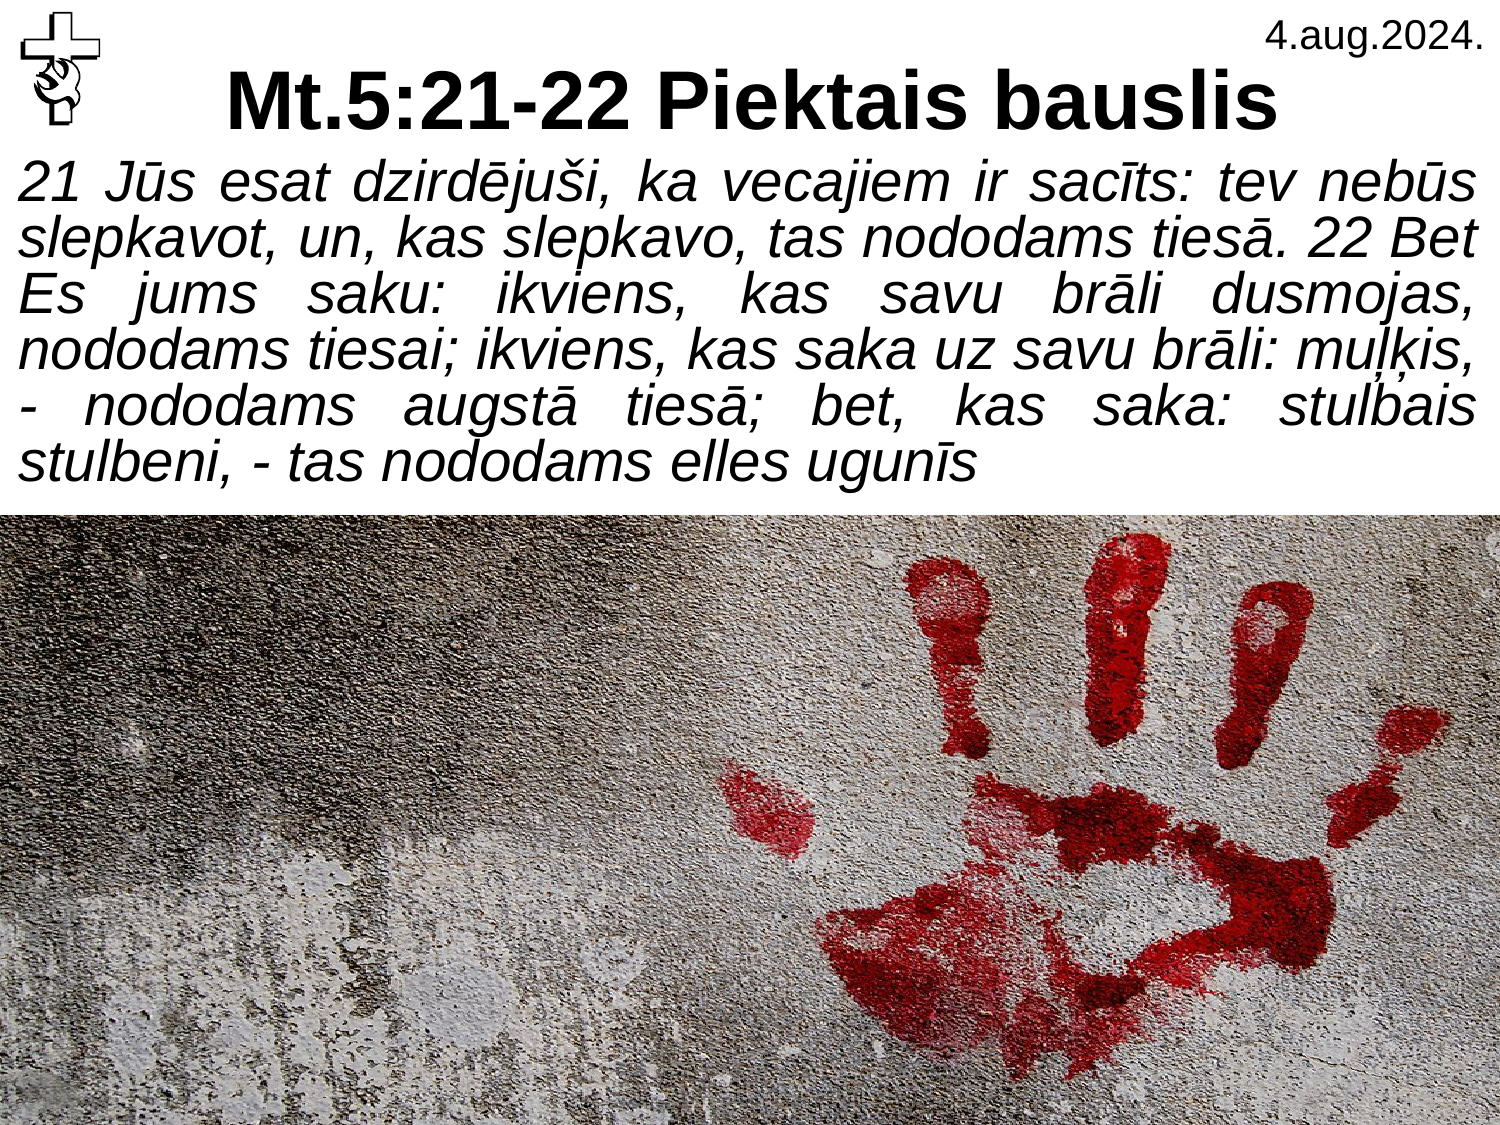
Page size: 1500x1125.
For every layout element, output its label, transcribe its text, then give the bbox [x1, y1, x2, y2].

title Mt.5:21-22 Piektais bauslis [17, 8, 1489, 149]
text_box 4.aug.2024. [1198, 0, 1500, 65]
picture [0, 514, 1500, 1125]
picture [20, 11, 101, 126]
text_box 21 Jūs esat dzirdējuši, ka vecajiem ir sacīts: tev nebūs slepkavot, un, kas slepkavo, tas nododams tiesā. 22 Bet Es jums saku: ikviens, kas savu brāli dusmojas, nododams tiesai; ikviens, kas saka uz savu brāli: muļķis, - nododams augstā tiesā; bet, kas saka: stulbais stulbeni, - tas nododams elles ugunīs [0, 149, 1495, 480]
